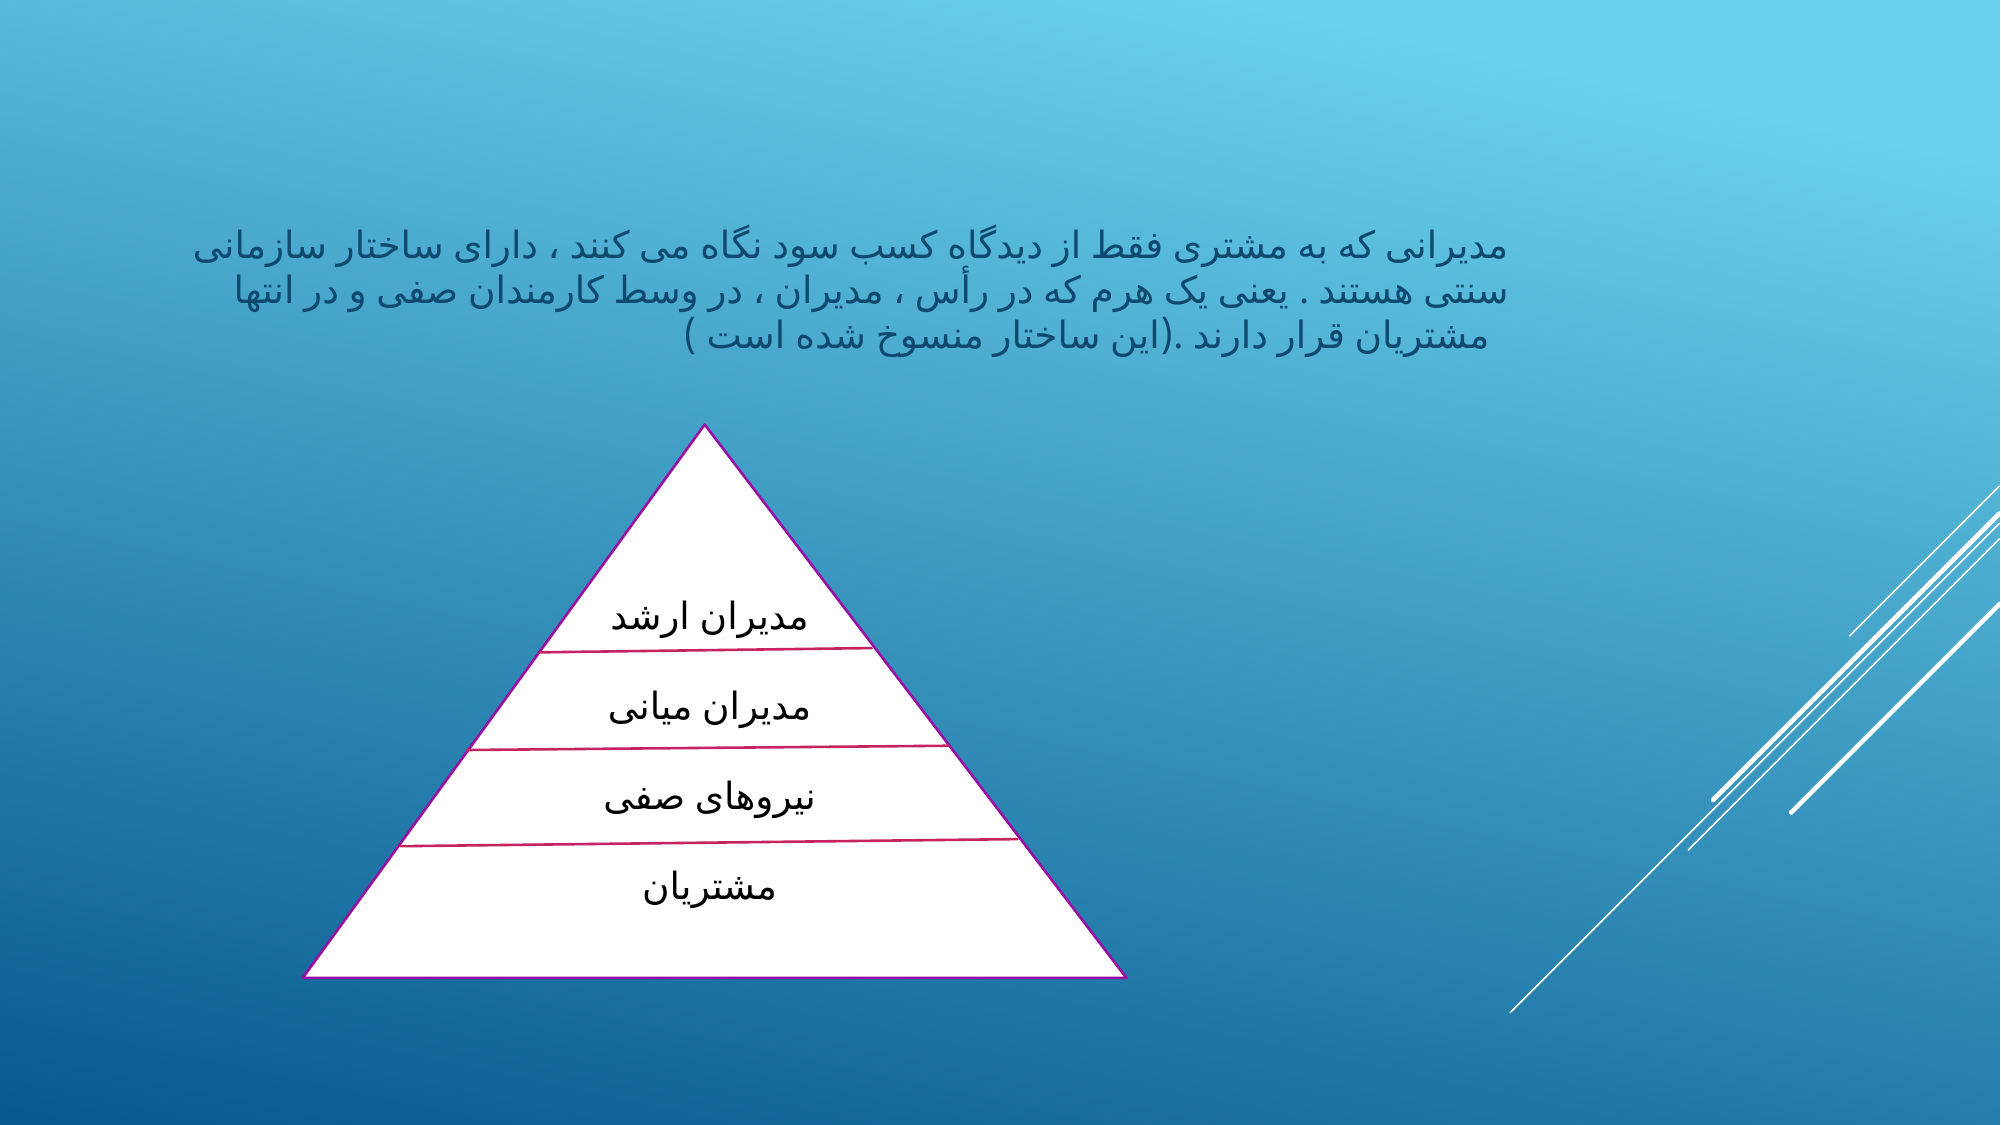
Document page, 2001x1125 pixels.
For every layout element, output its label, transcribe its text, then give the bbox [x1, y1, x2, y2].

list مدیرانی که به مشتری فقط از دیدگاه کسب سود نگاه می کنند ، دارای ساختار سازمانی سنتی هستند . یعنی یک هرم که در رأس ، مدیران ، در وسط کارمندان صفی و در انتها مشتریان قرار دارند .(این ساختار منسوخ شده است ) [124, 213, 1525, 967]
text_box مدیران ارشد مدیران میانی نیروهای صفی مشتریان [301, 423, 1128, 980]
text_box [466, 745, 949, 751]
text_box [540, 647, 872, 653]
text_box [400, 838, 1018, 847]
